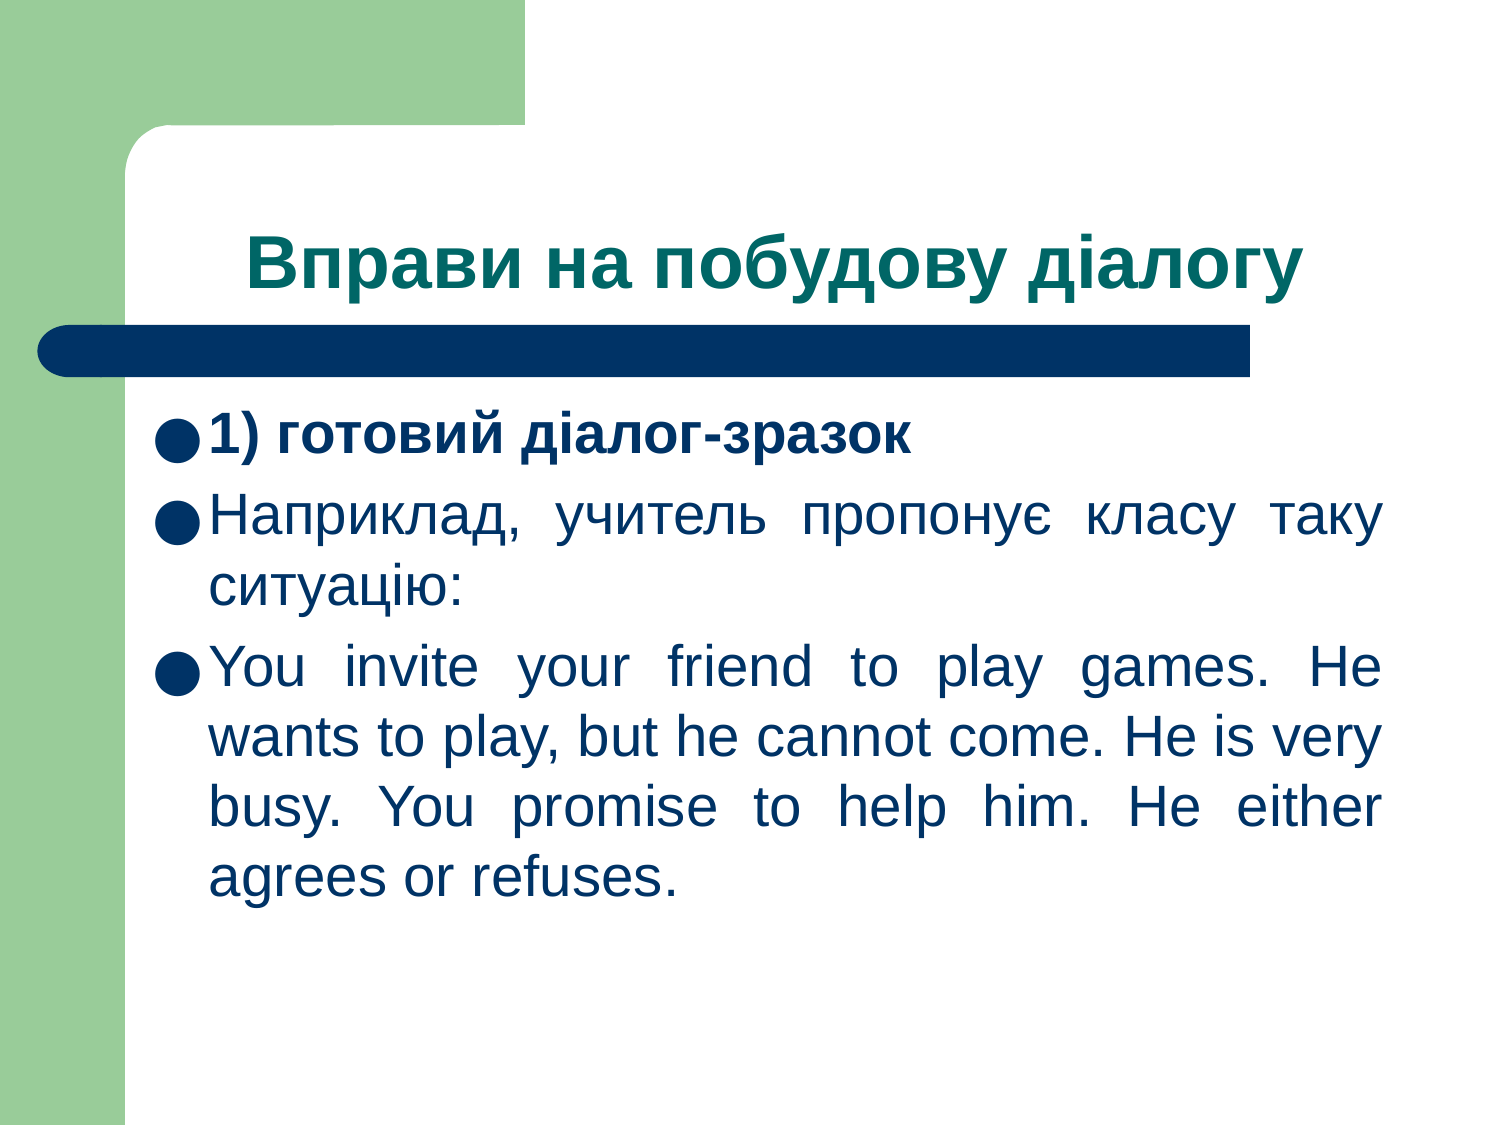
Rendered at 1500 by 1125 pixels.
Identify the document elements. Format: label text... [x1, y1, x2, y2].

list 1) готовий діалог-зразок Наприклад, учитель пропонує класу таку ситуацію: You invite your friend to play games. He wants to play, but he cannot come. He is very busy. You promise to help him. He either agrees or refuses. [137, 387, 1400, 999]
title Вправи на побудову діалогу [125, 125, 1425, 313]
